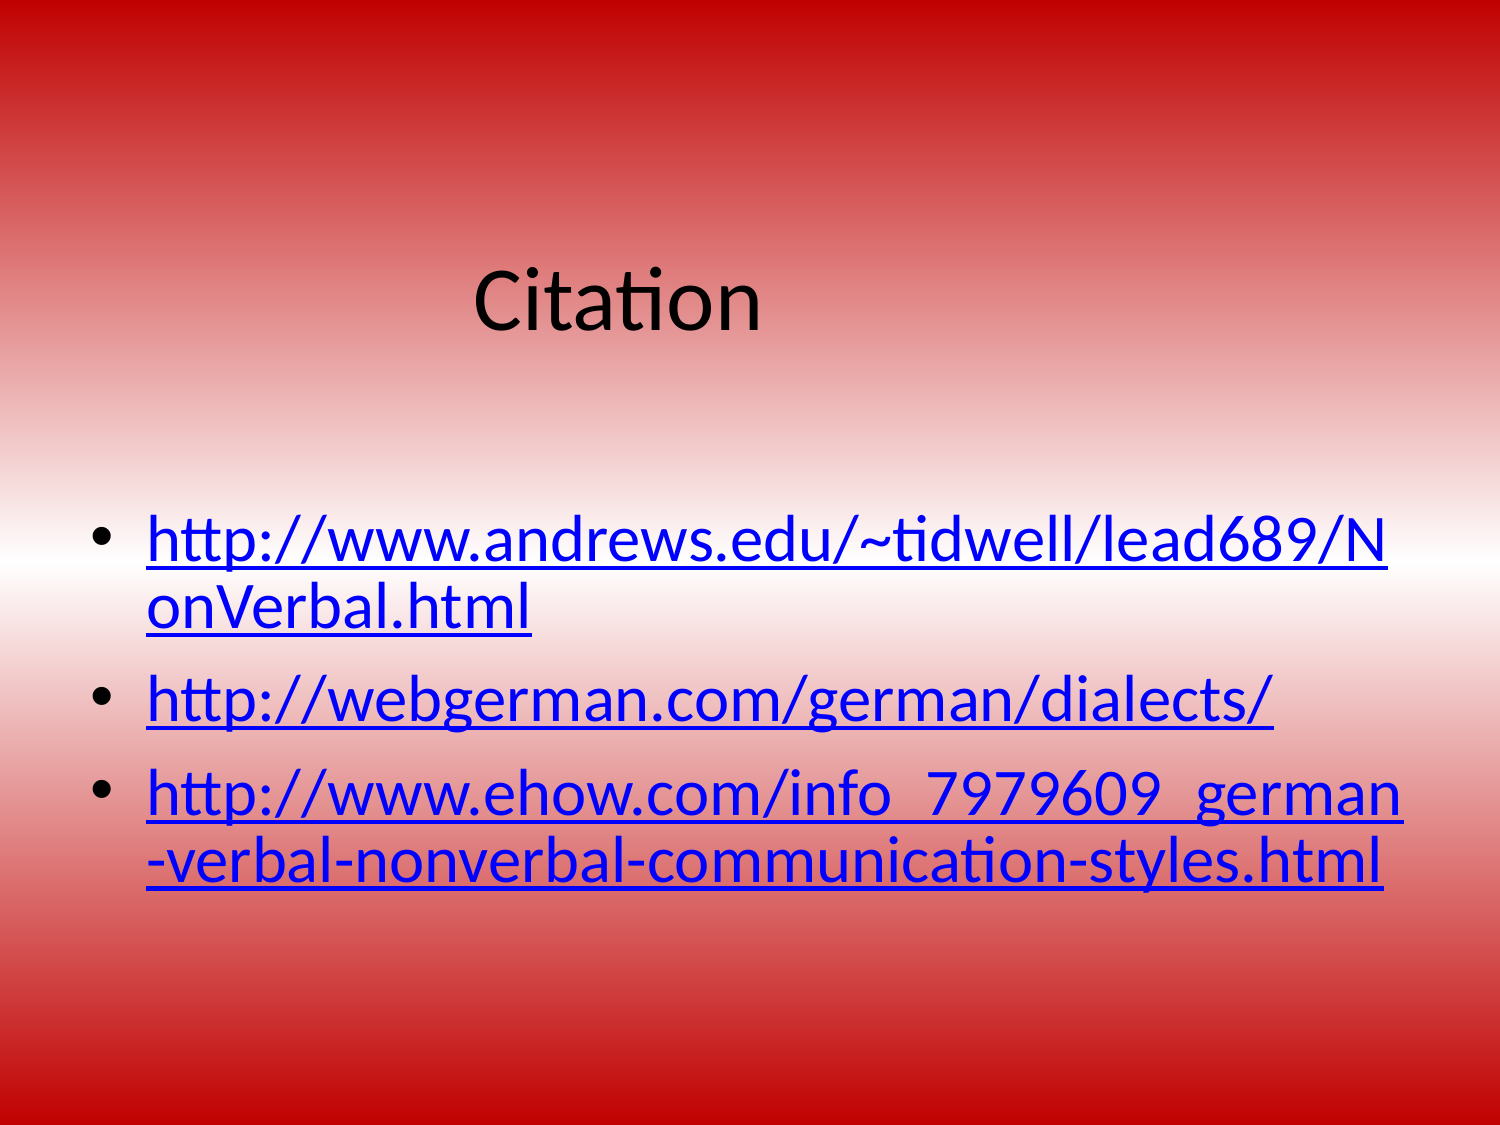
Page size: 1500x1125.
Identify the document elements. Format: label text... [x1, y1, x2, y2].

title Citation [199, 199, 1038, 388]
list http://www.andrews.edu/~tidwell/lead689/NonVerbal.html http://webgerman.com/german/dialects/ http://www.ehow.com/info_7979609_german-verbal-nonverbal-communication-styles.html [74, 487, 1426, 1018]
